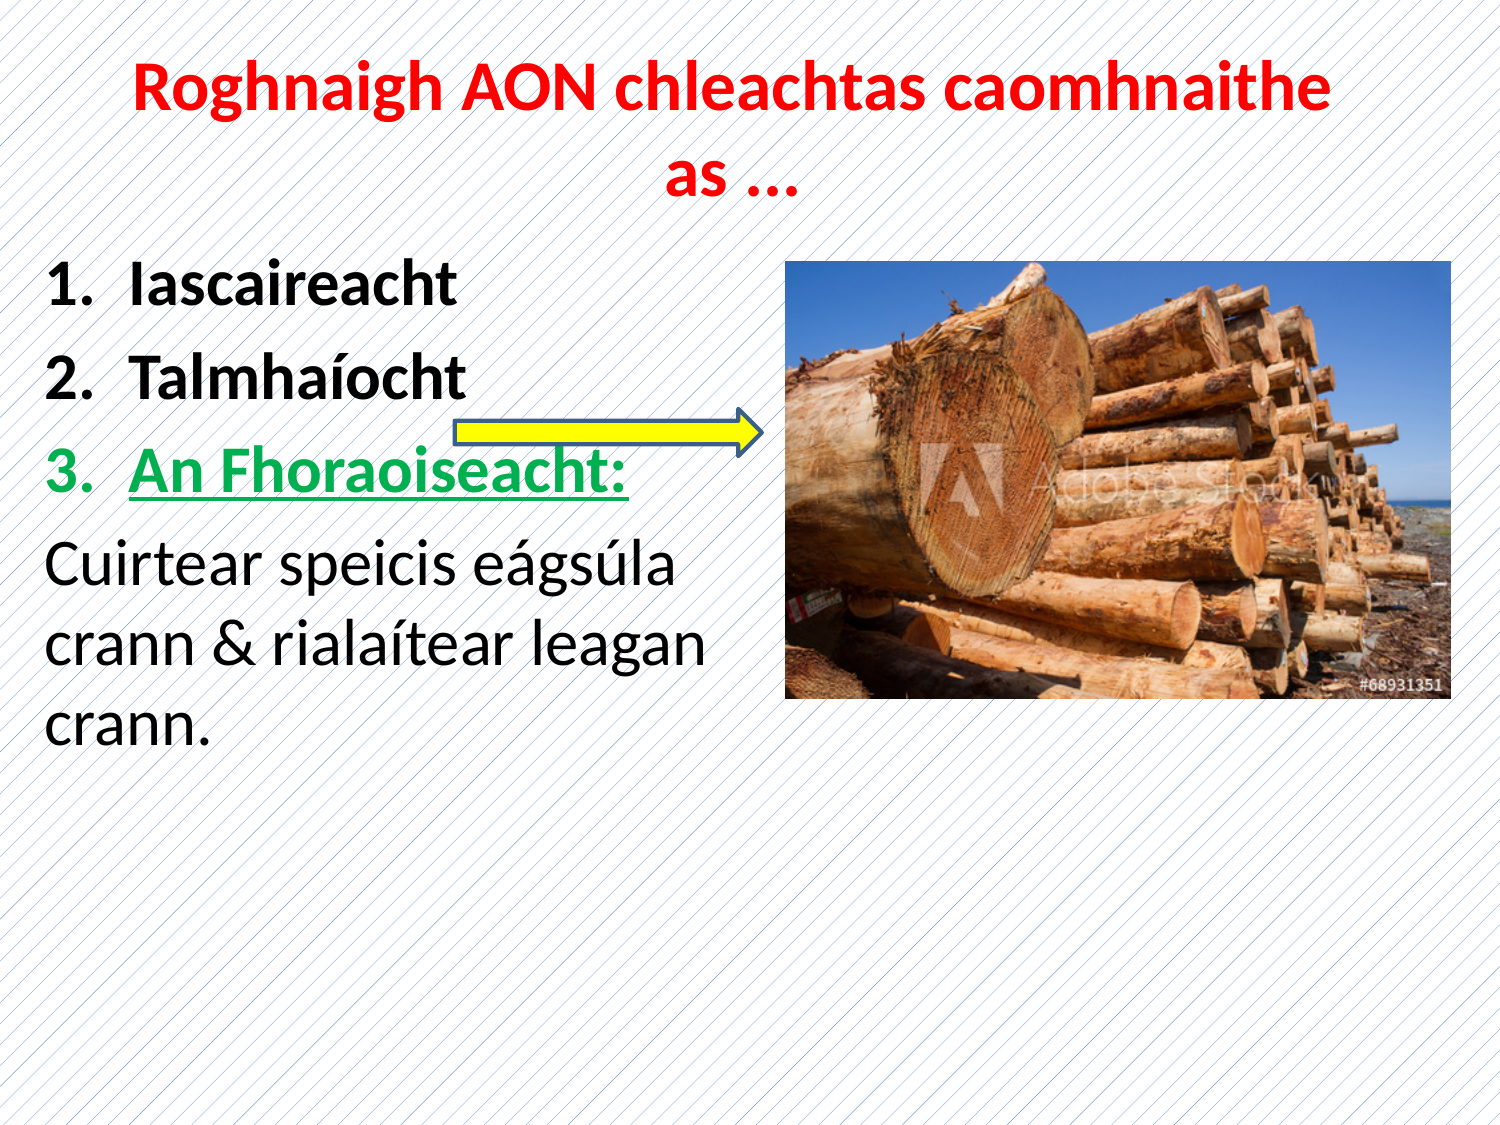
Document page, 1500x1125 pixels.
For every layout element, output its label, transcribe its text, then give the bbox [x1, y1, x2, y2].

text_box [452, 406, 764, 459]
list Iascaireacht Talmhaíocht An Fhoraoiseacht: Cuirtear speicis eágsúla crann & rialaítear leagan crann. [29, 231, 786, 1005]
picture [785, 260, 1451, 699]
title Roghnaigh AON chleachtas caomhnaithe as ... [41, 30, 1425, 219]
